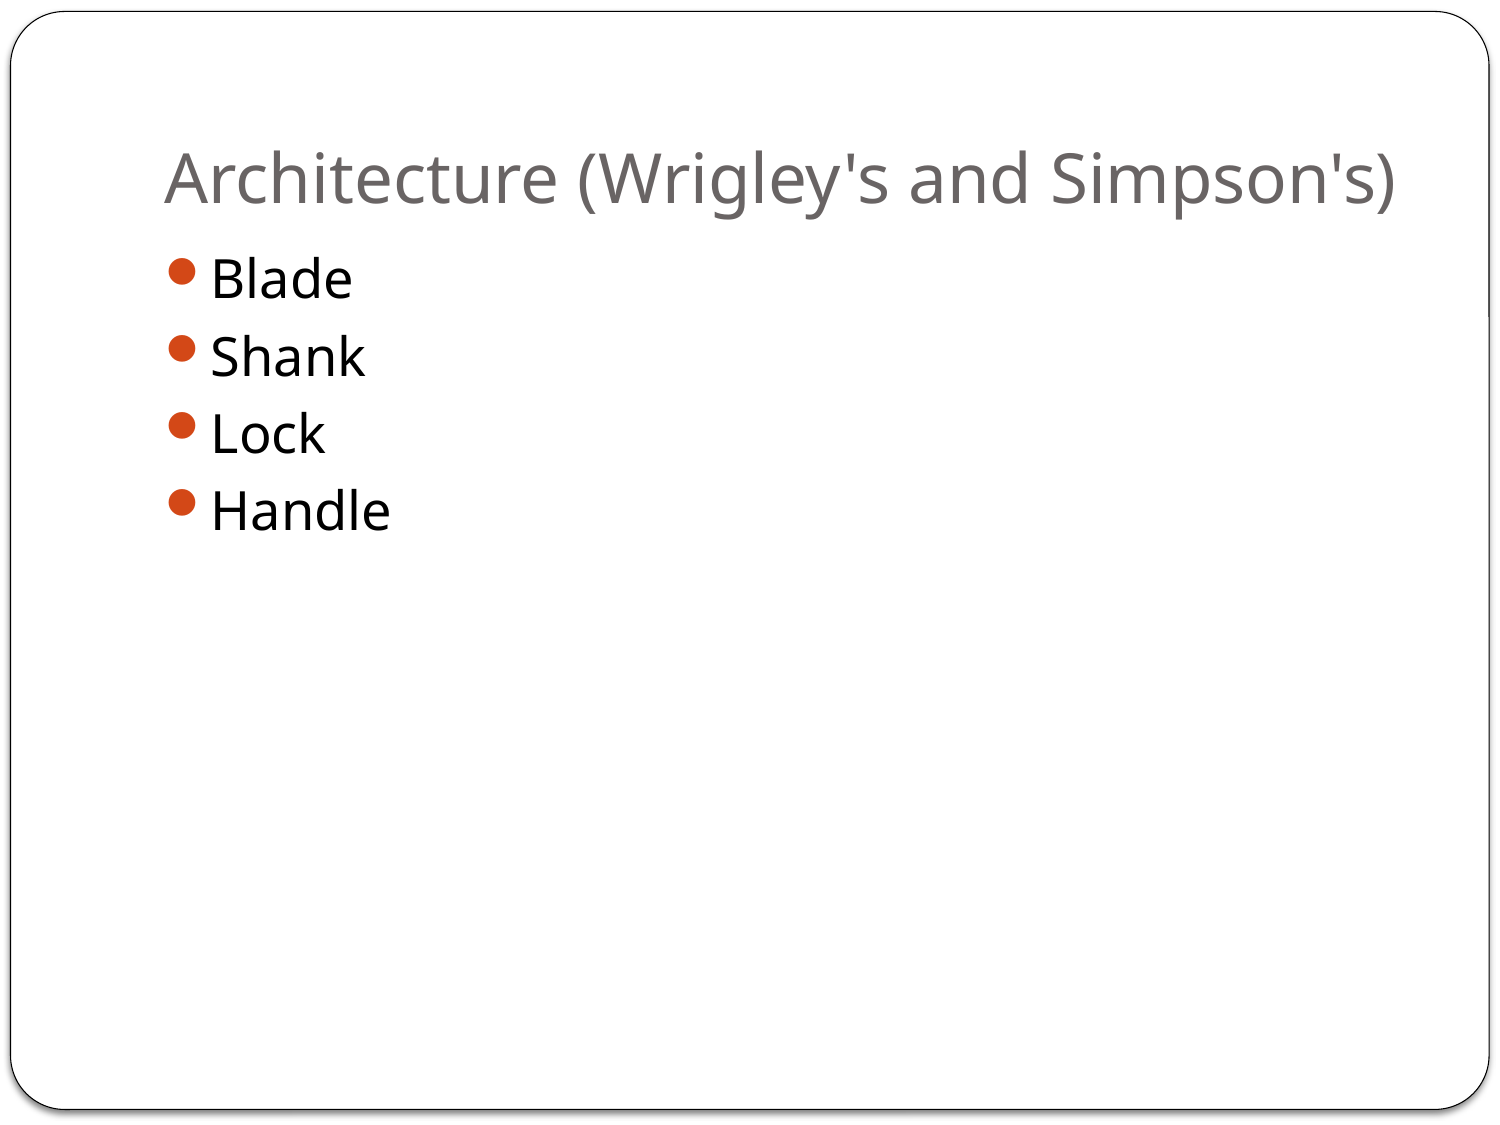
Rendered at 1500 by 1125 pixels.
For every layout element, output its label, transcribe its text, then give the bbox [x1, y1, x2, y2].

list Blade Shank Lock Handle [150, 237, 1425, 988]
title Architecture (Wrigley's and Simpson's) [150, 45, 1425, 233]
